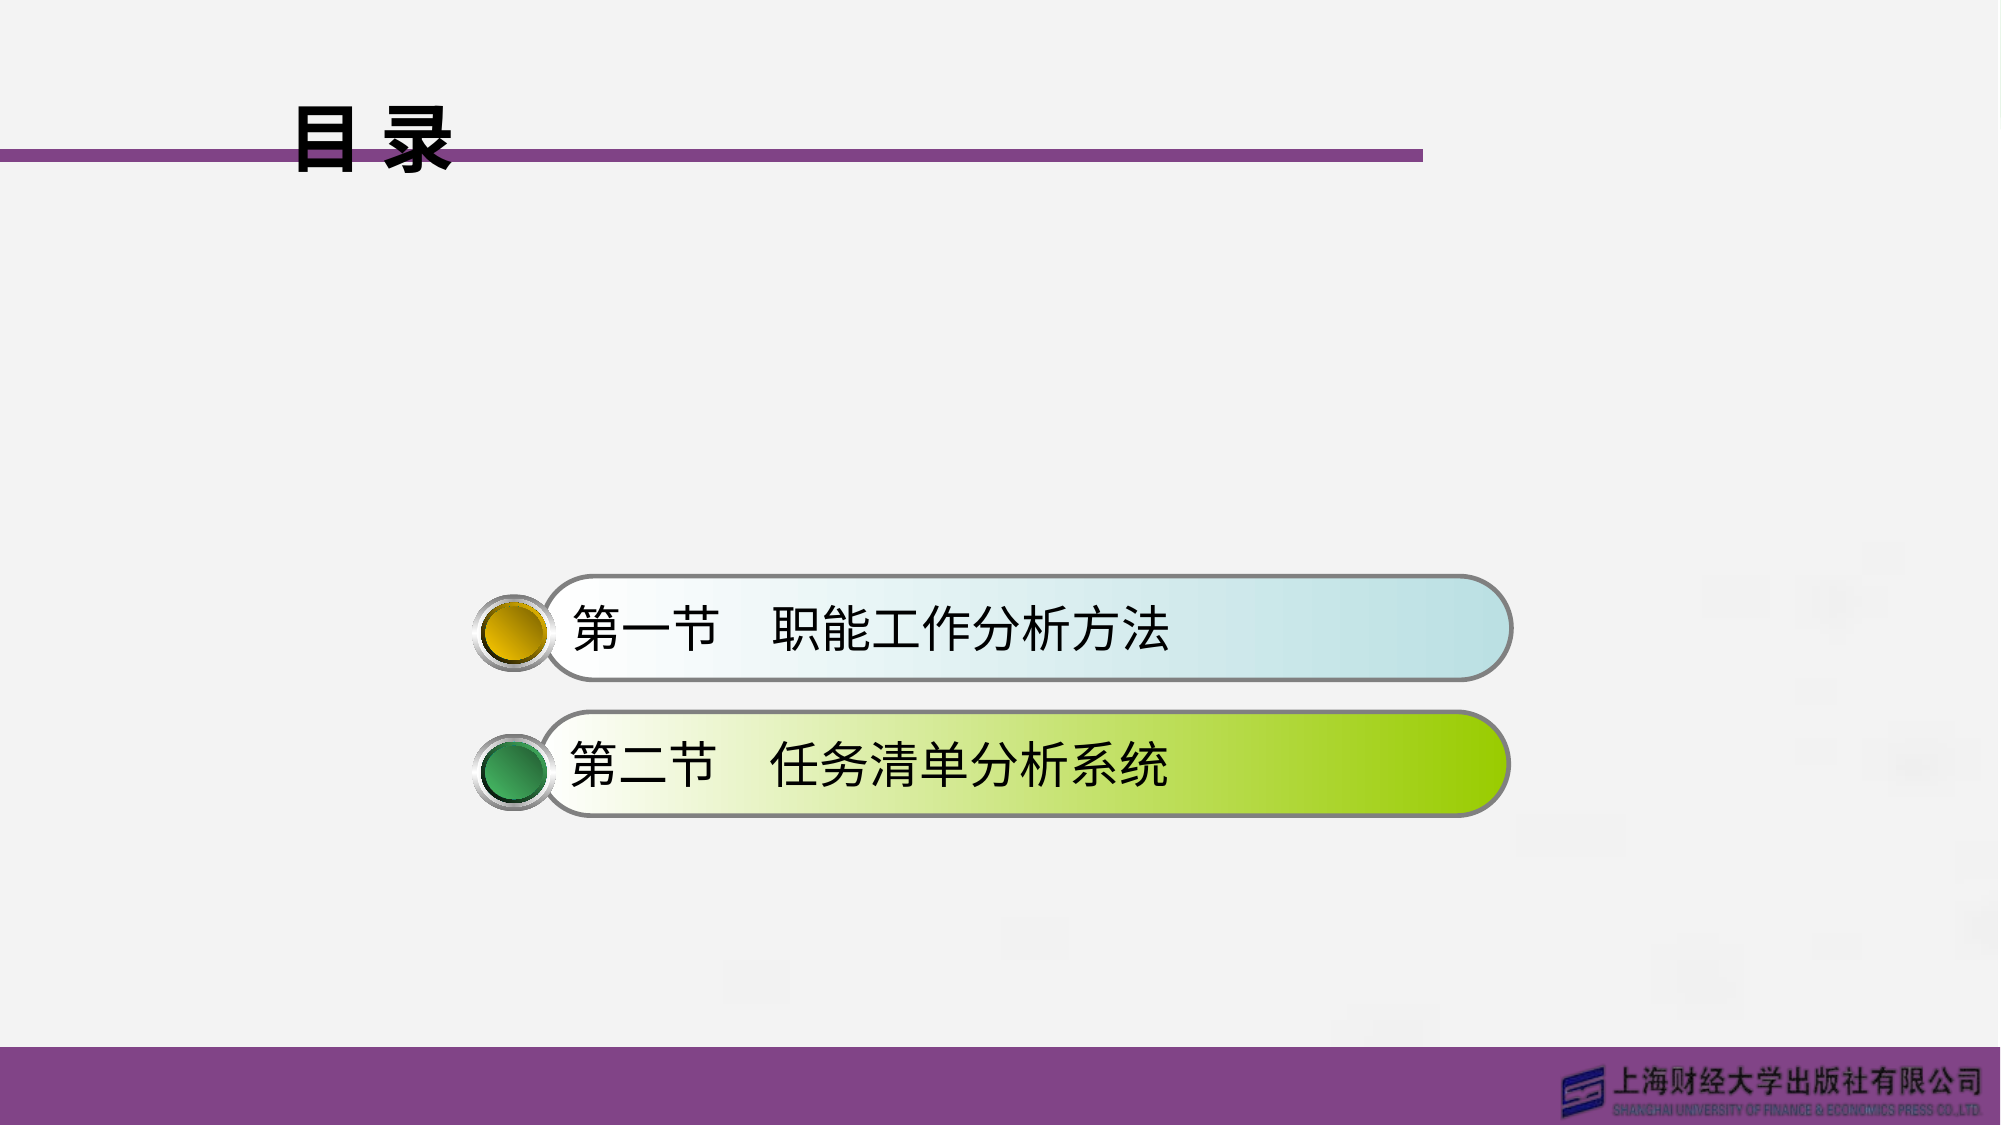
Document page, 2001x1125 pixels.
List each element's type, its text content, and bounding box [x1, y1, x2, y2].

picture [0, 0, 2001, 1125]
text_box 目 录 [273, 84, 1630, 188]
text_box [472, 576, 1512, 816]
